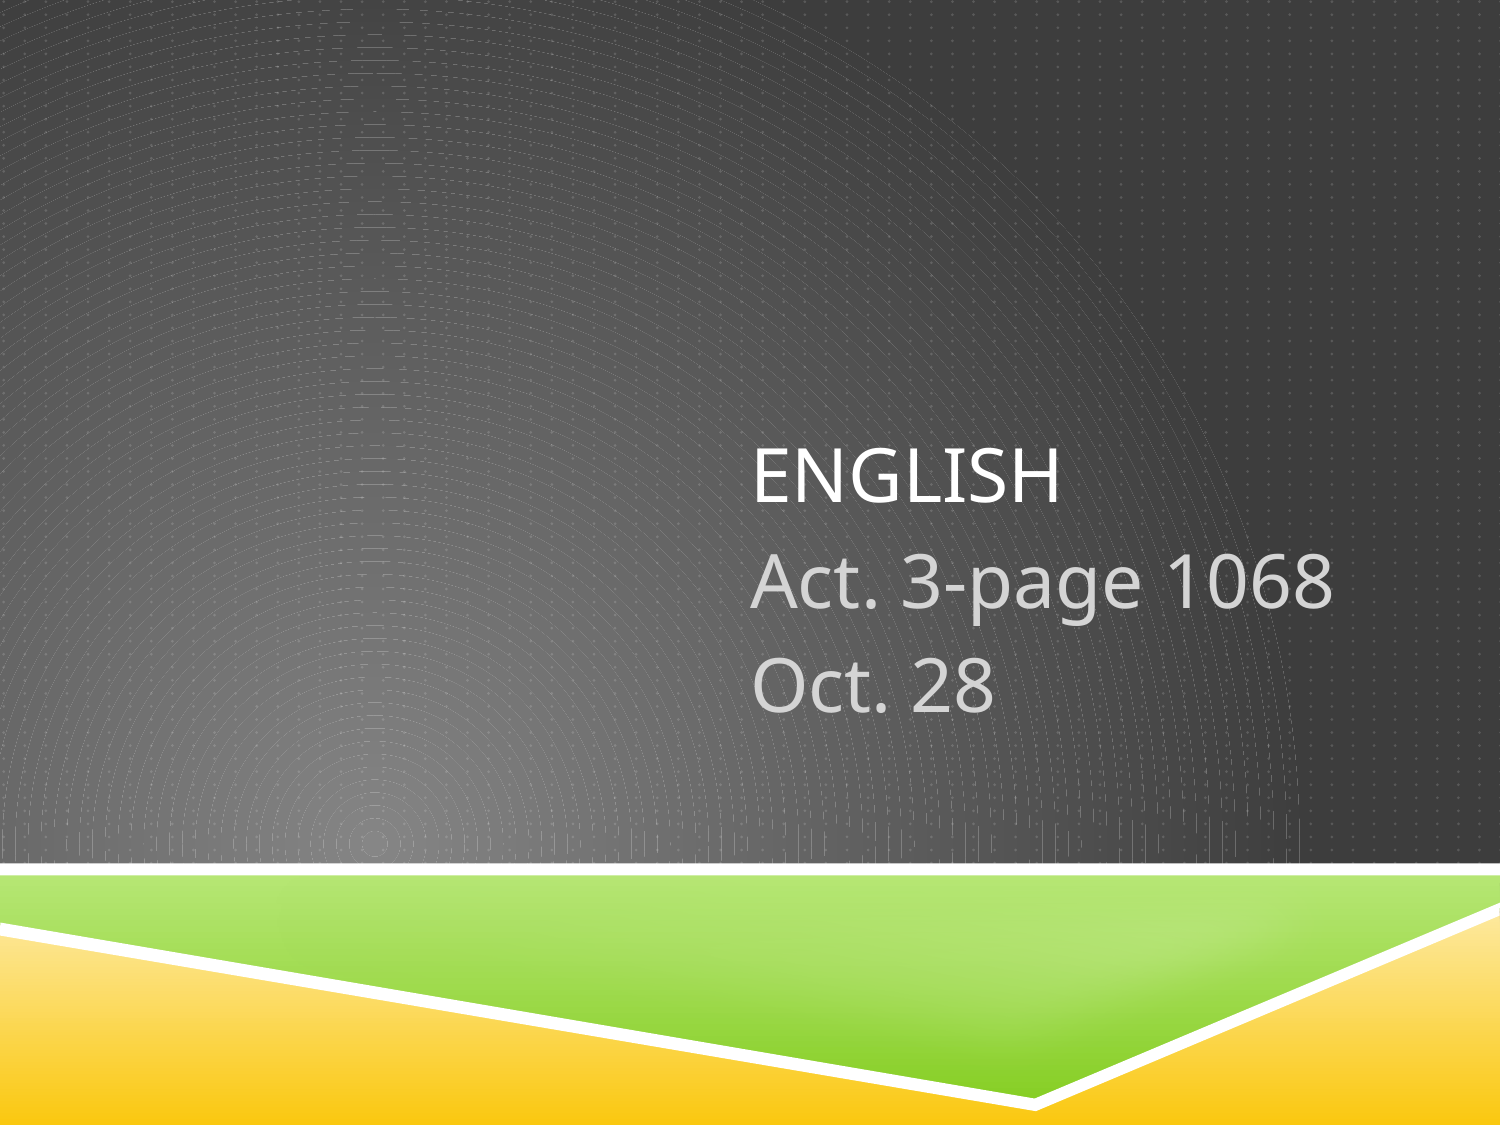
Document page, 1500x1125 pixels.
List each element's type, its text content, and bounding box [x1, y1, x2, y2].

subtitle Act. 3-page 1068 Oct. 28 [750, 525, 1388, 825]
title English [750, 275, 1388, 525]
